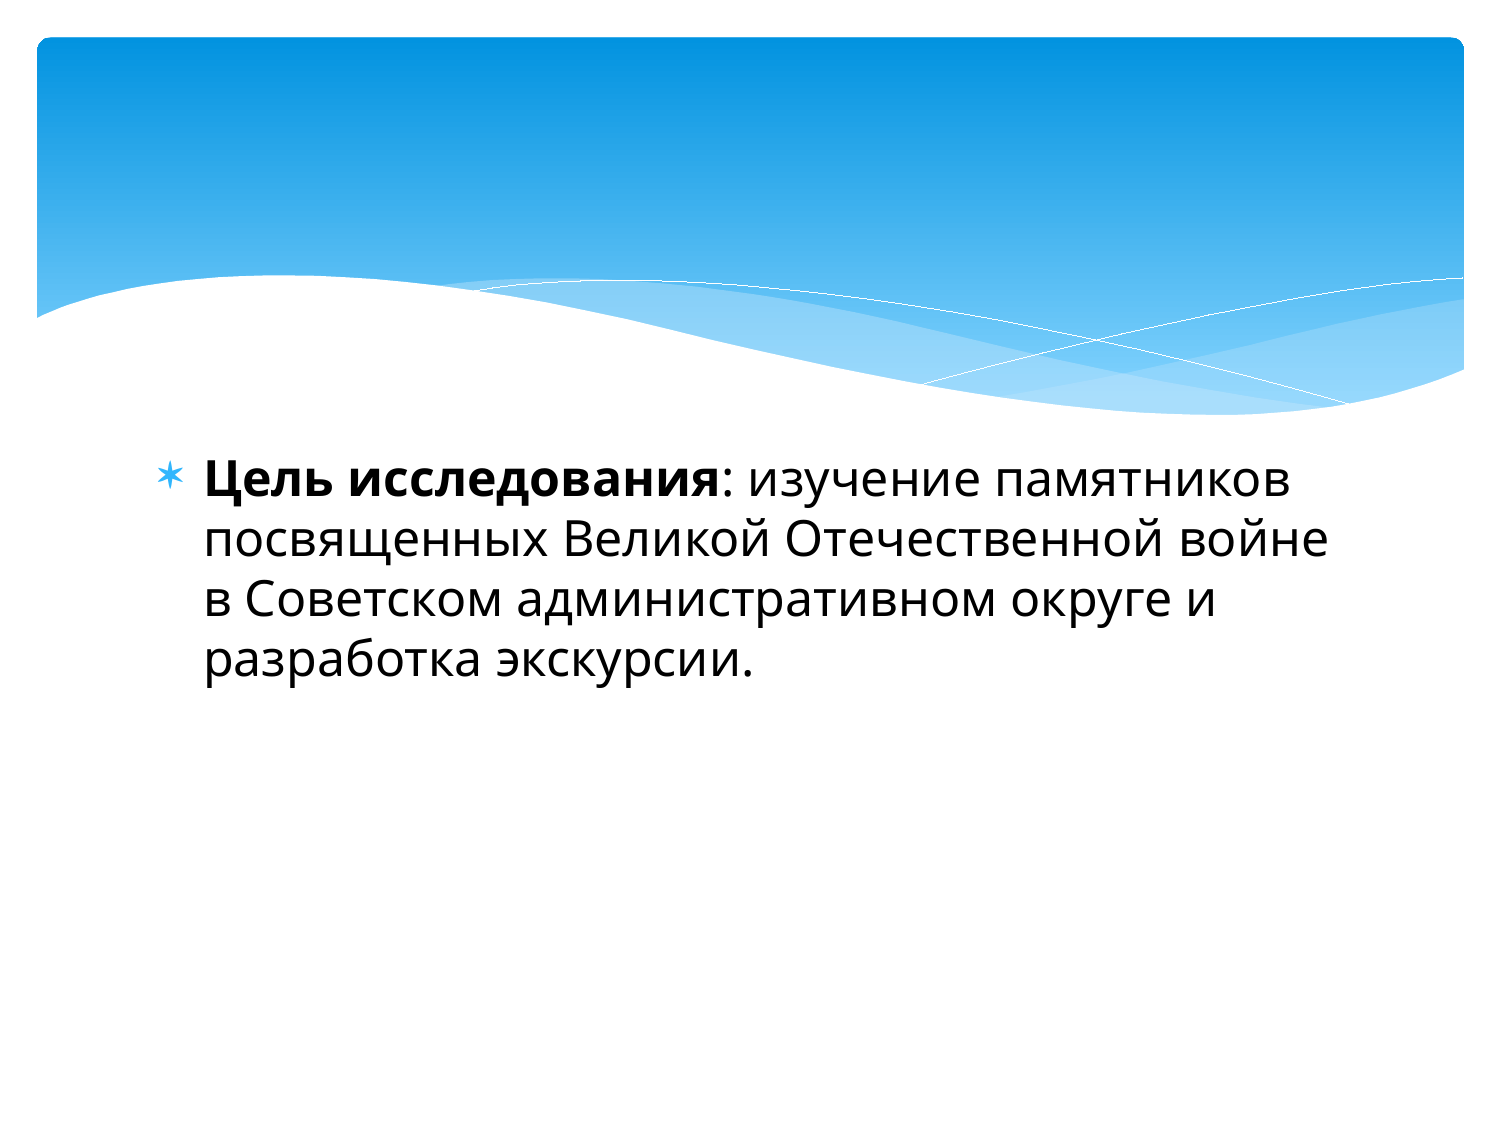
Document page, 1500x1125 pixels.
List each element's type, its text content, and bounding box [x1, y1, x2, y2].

list Цель исследования: изучение памятников посвященных Великой Отечественной войне в Советском административном округе и разработка экскурсии. [143, 438, 1359, 1005]
